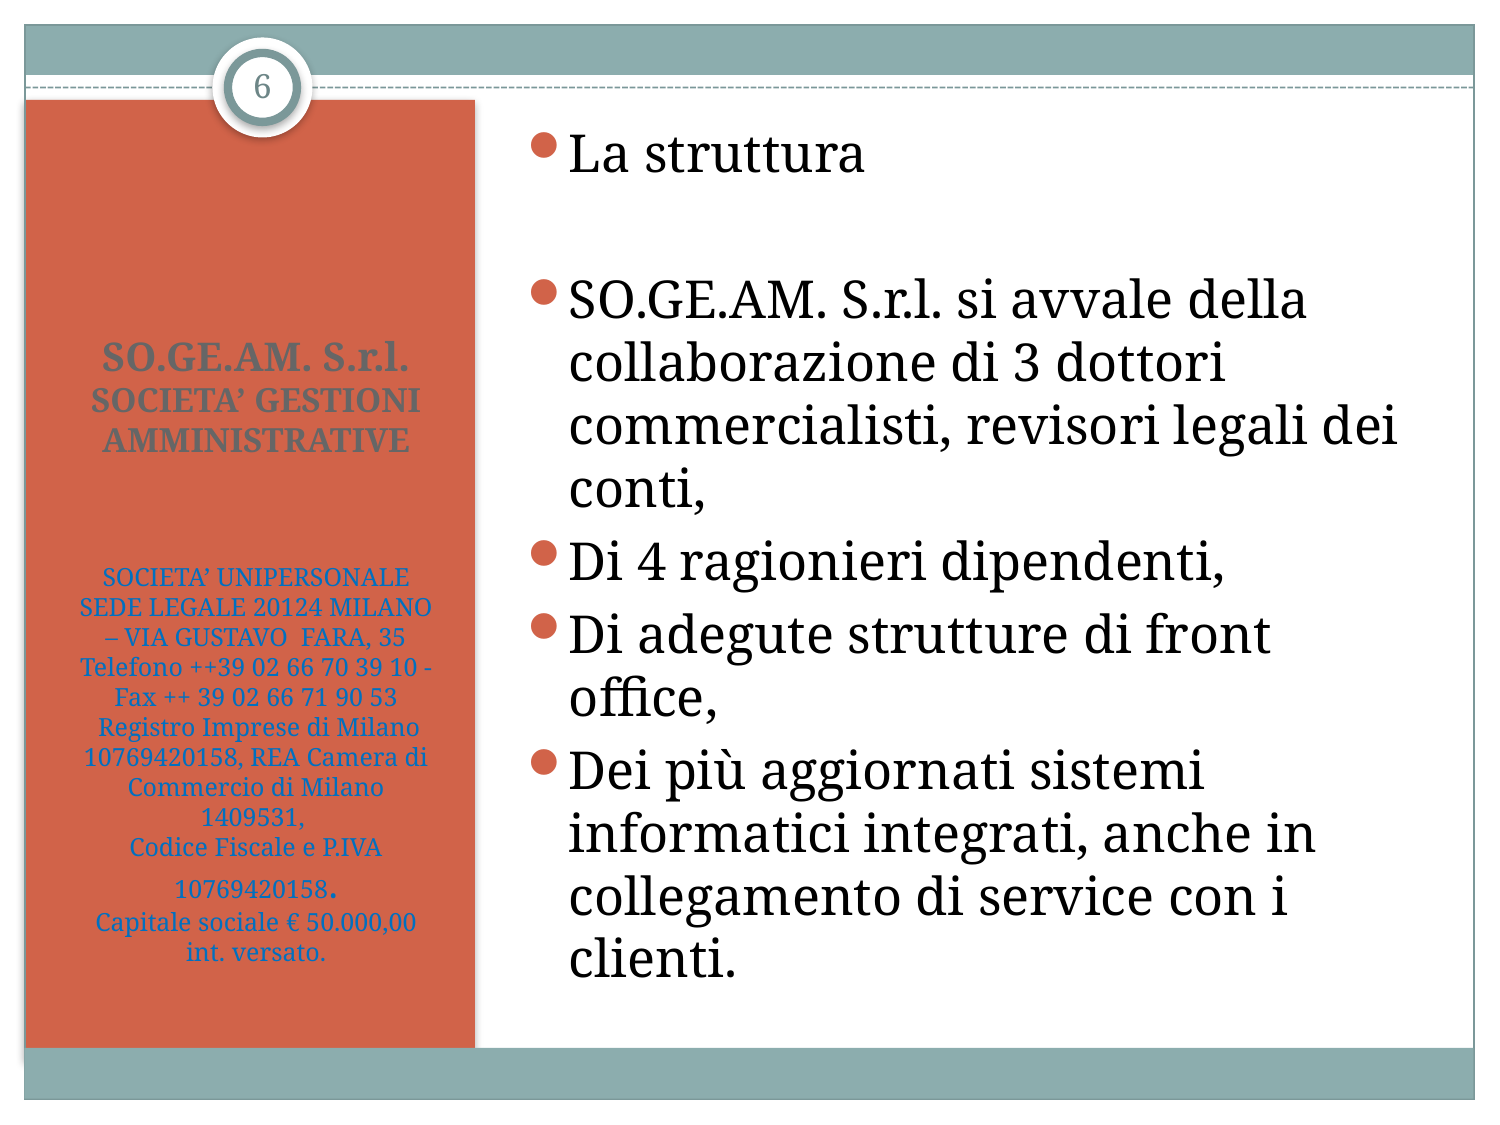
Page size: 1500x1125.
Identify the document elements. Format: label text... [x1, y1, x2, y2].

slide_number 6 [225, 51, 300, 124]
list La struttura SO.GE.AM. S.r.l. si avvale della collaborazione di 3 dottori commercialisti, revisori legali dei conti, Di 4 ragionieri dipendenti, Di adegute strutture di front office, Dei più aggiornati sistemi informatici integrati, anche in collegamento di service con i clienti. [512, 112, 1438, 1000]
list SO.GE.AM. S.r.l. SOCIETA’ GESTIONI AMMINISTRATIVE SOCIETA’ UNIPERSONALE SEDE LEGALE 20124 MILANO – VIA GUSTAVO FARA, 35 Telefono ++39 02 66 70 39 10 - Fax ++ 39 02 66 71 90 53 Registro Imprese di Milano 10769420158, REA Camera di Commercio di Milano 1409531, Codice Fiscale e P.IVA 10769420158. Capitale sociale € 50.000,00 int. versato. [62, 324, 450, 1005]
